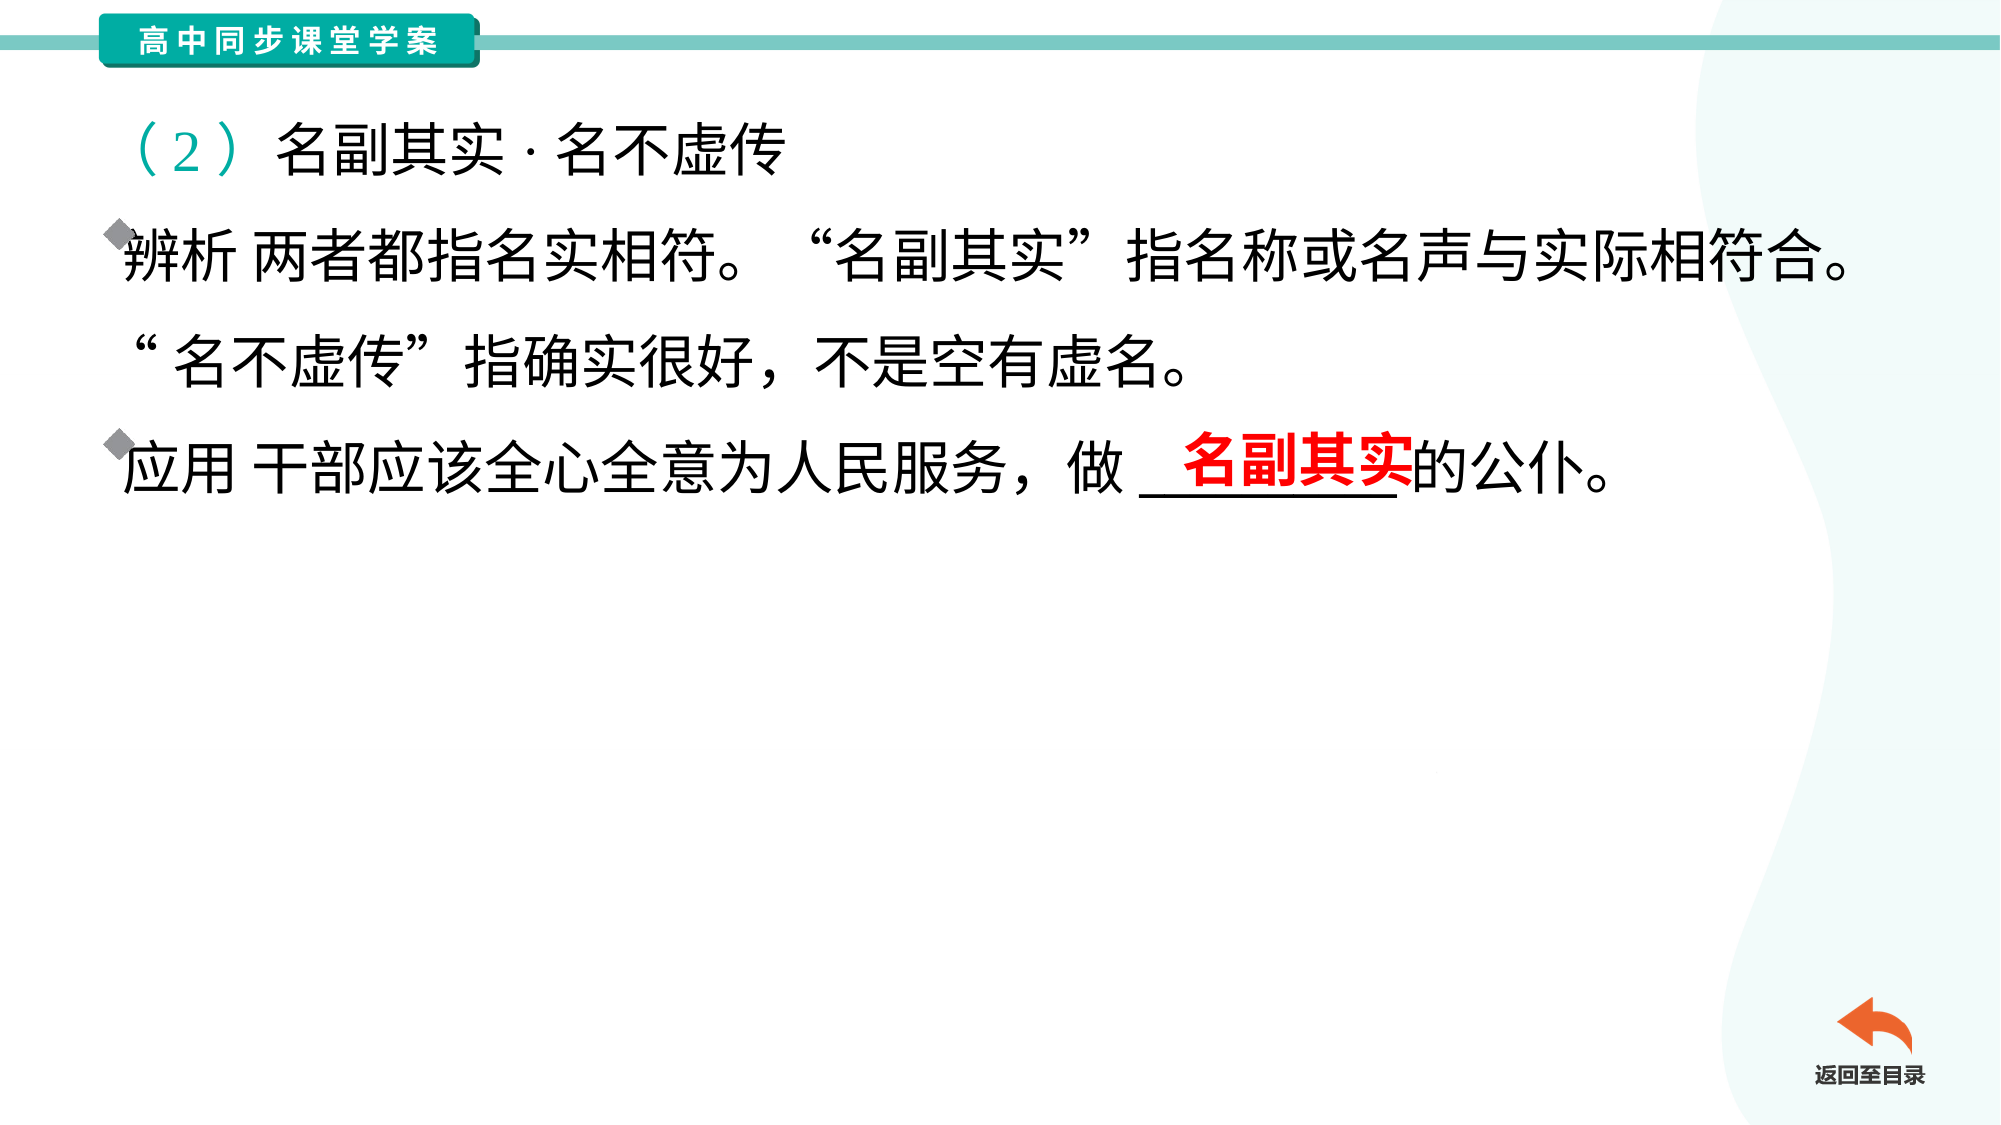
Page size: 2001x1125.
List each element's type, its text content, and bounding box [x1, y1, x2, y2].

picture [0, 0, 2000, 1125]
text_box 名副其实 [1160, 390, 1438, 493]
text_box （2）名副其实·名不虚传 辨析 两者都指名实相符。“名副其实”指名称或名声与实际相符合。 “名不虚传”指确实很好，不是空有虚名。 应用 干部应该全心全意为人民服务，做__________的公仆。 [100, 76, 1899, 502]
